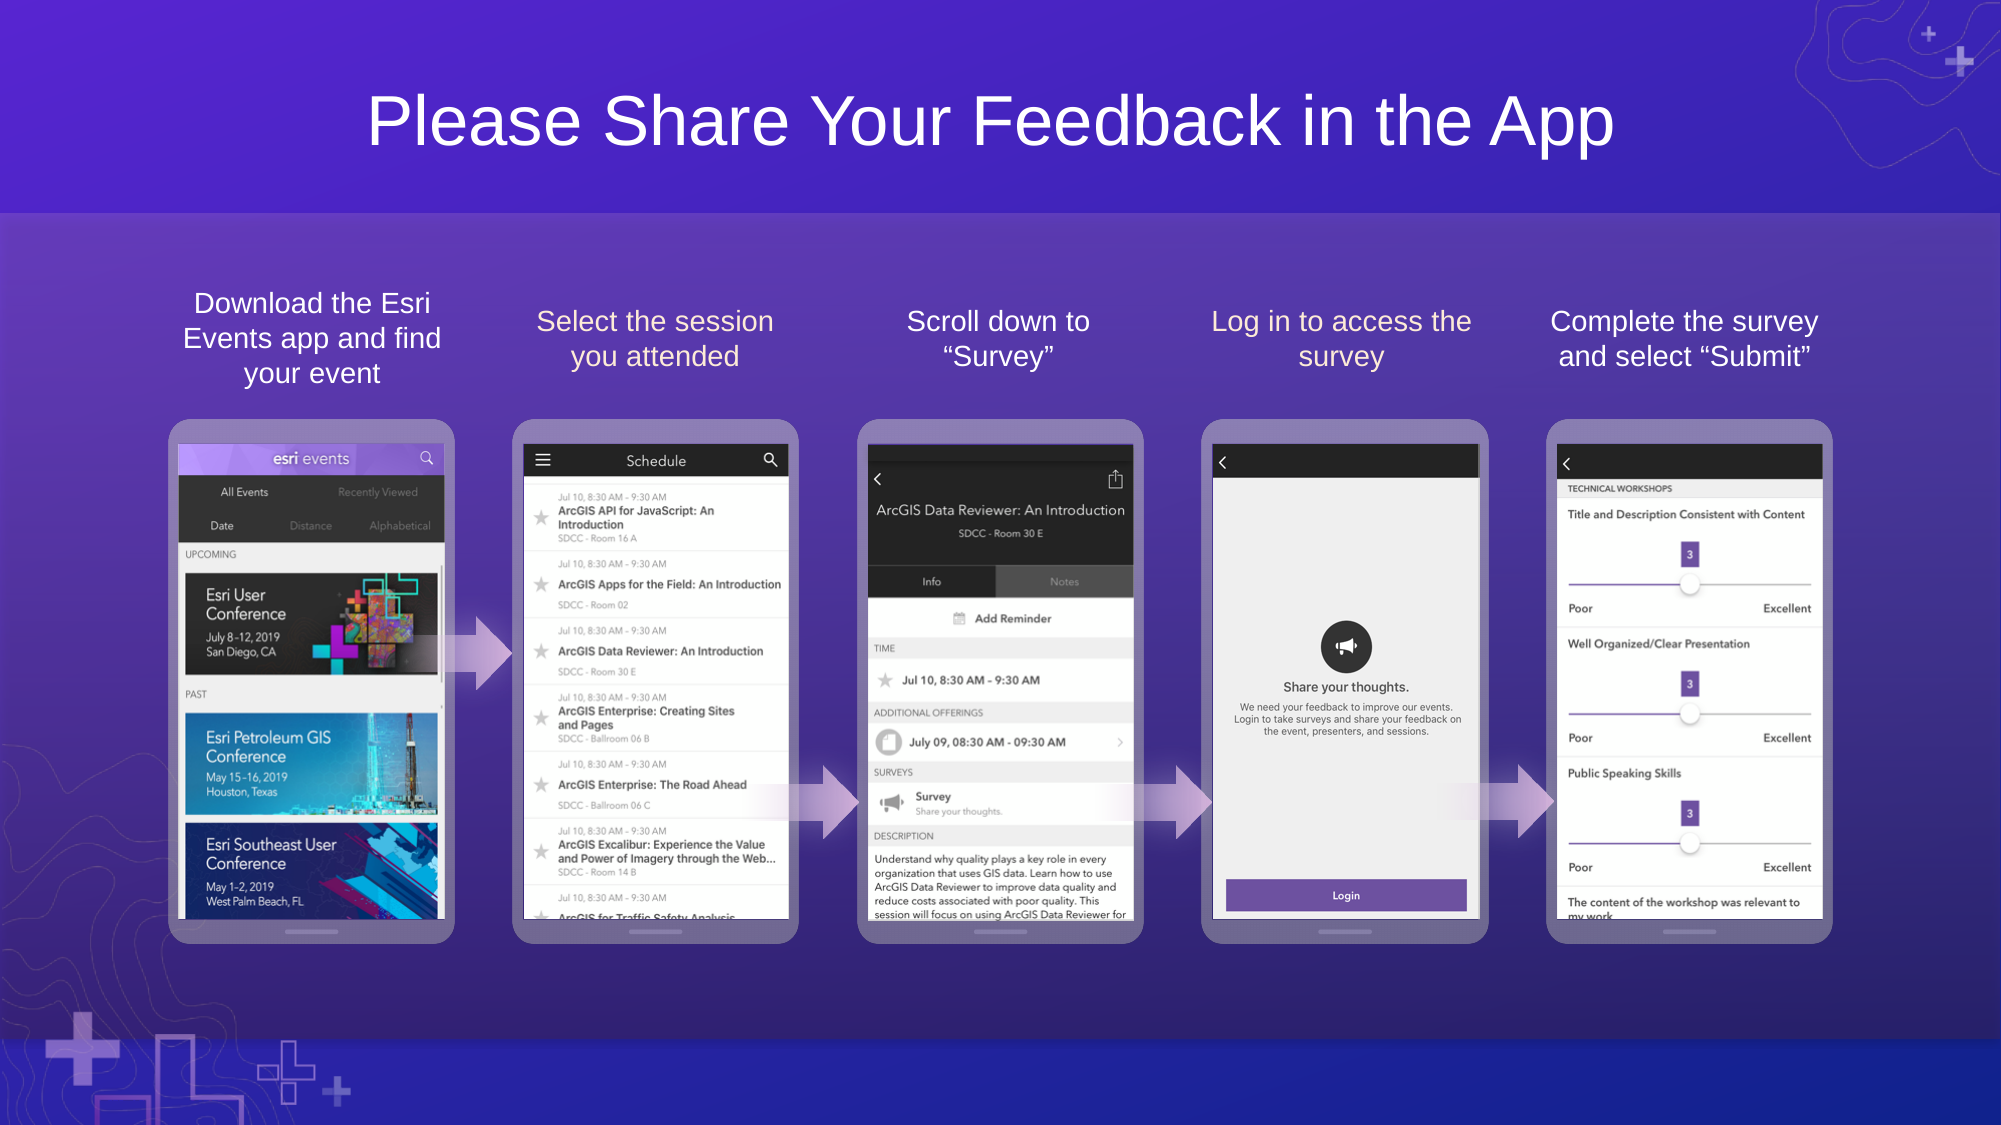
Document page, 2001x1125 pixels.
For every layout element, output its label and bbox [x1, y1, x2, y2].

text_box [167, 284, 1834, 944]
text_box [0, 0, 2000, 1125]
